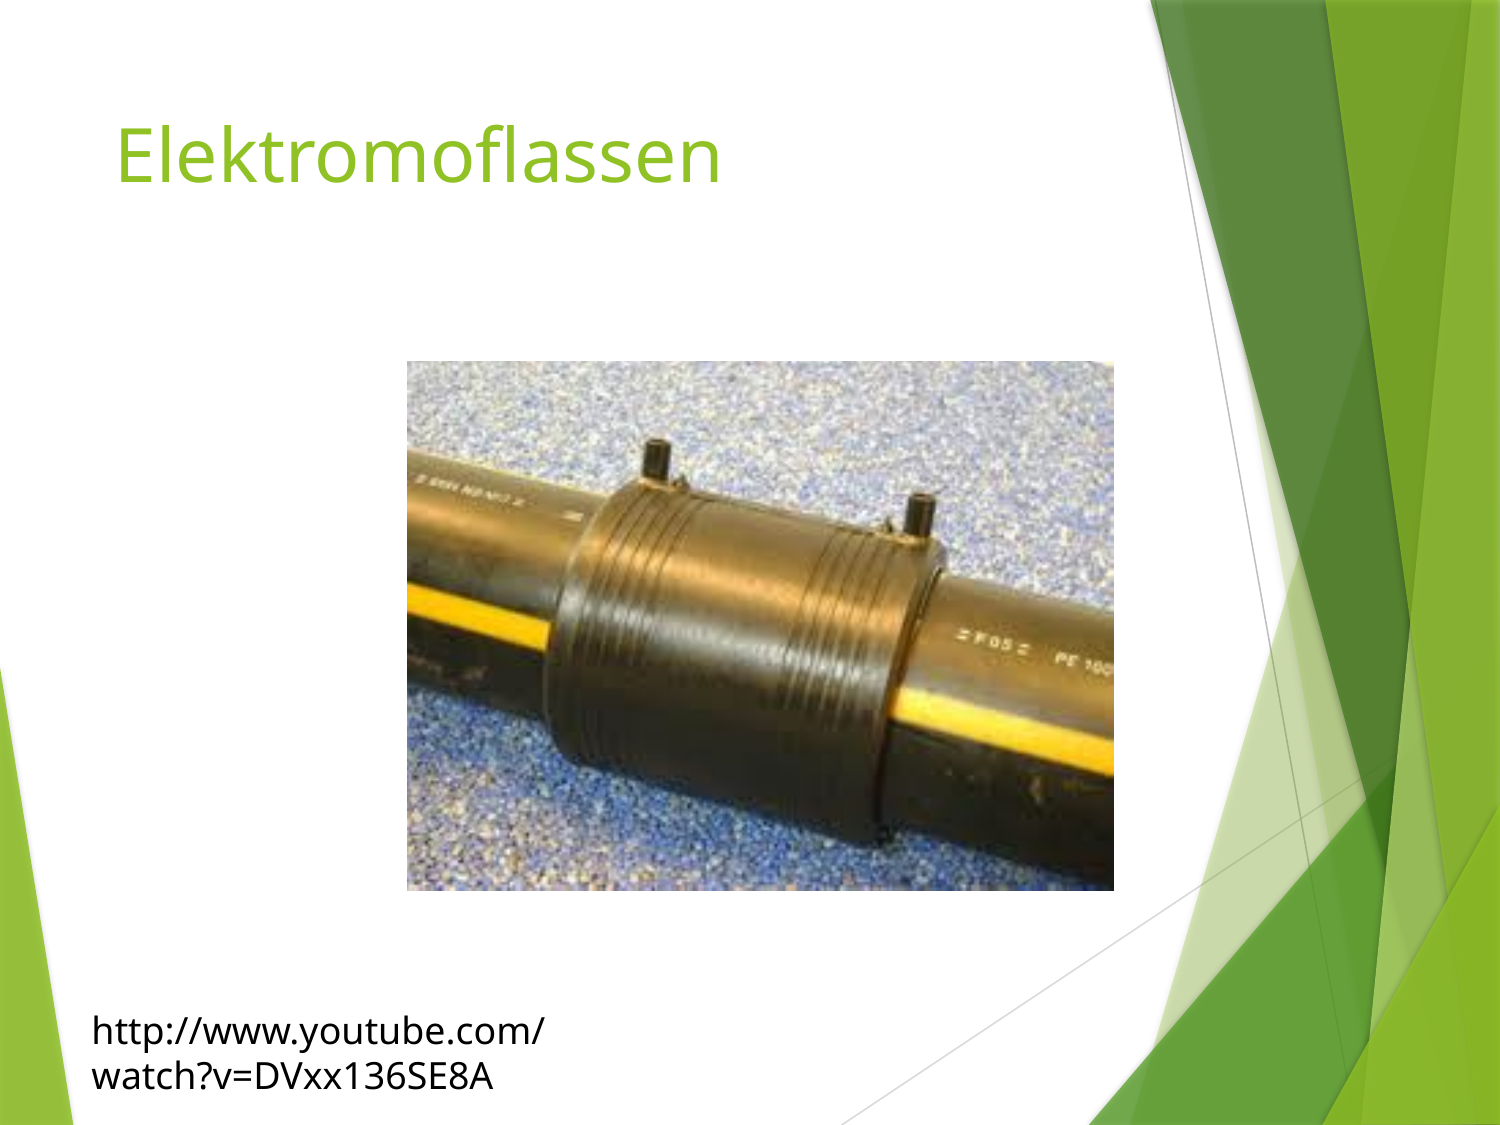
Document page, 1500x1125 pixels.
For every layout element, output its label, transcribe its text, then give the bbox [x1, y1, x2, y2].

text_box http://www.youtube.com/watch?v=DVxx136SE8A [76, 999, 597, 1105]
title Elektromoflassen [99, 99, 1142, 317]
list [406, 361, 1114, 891]
